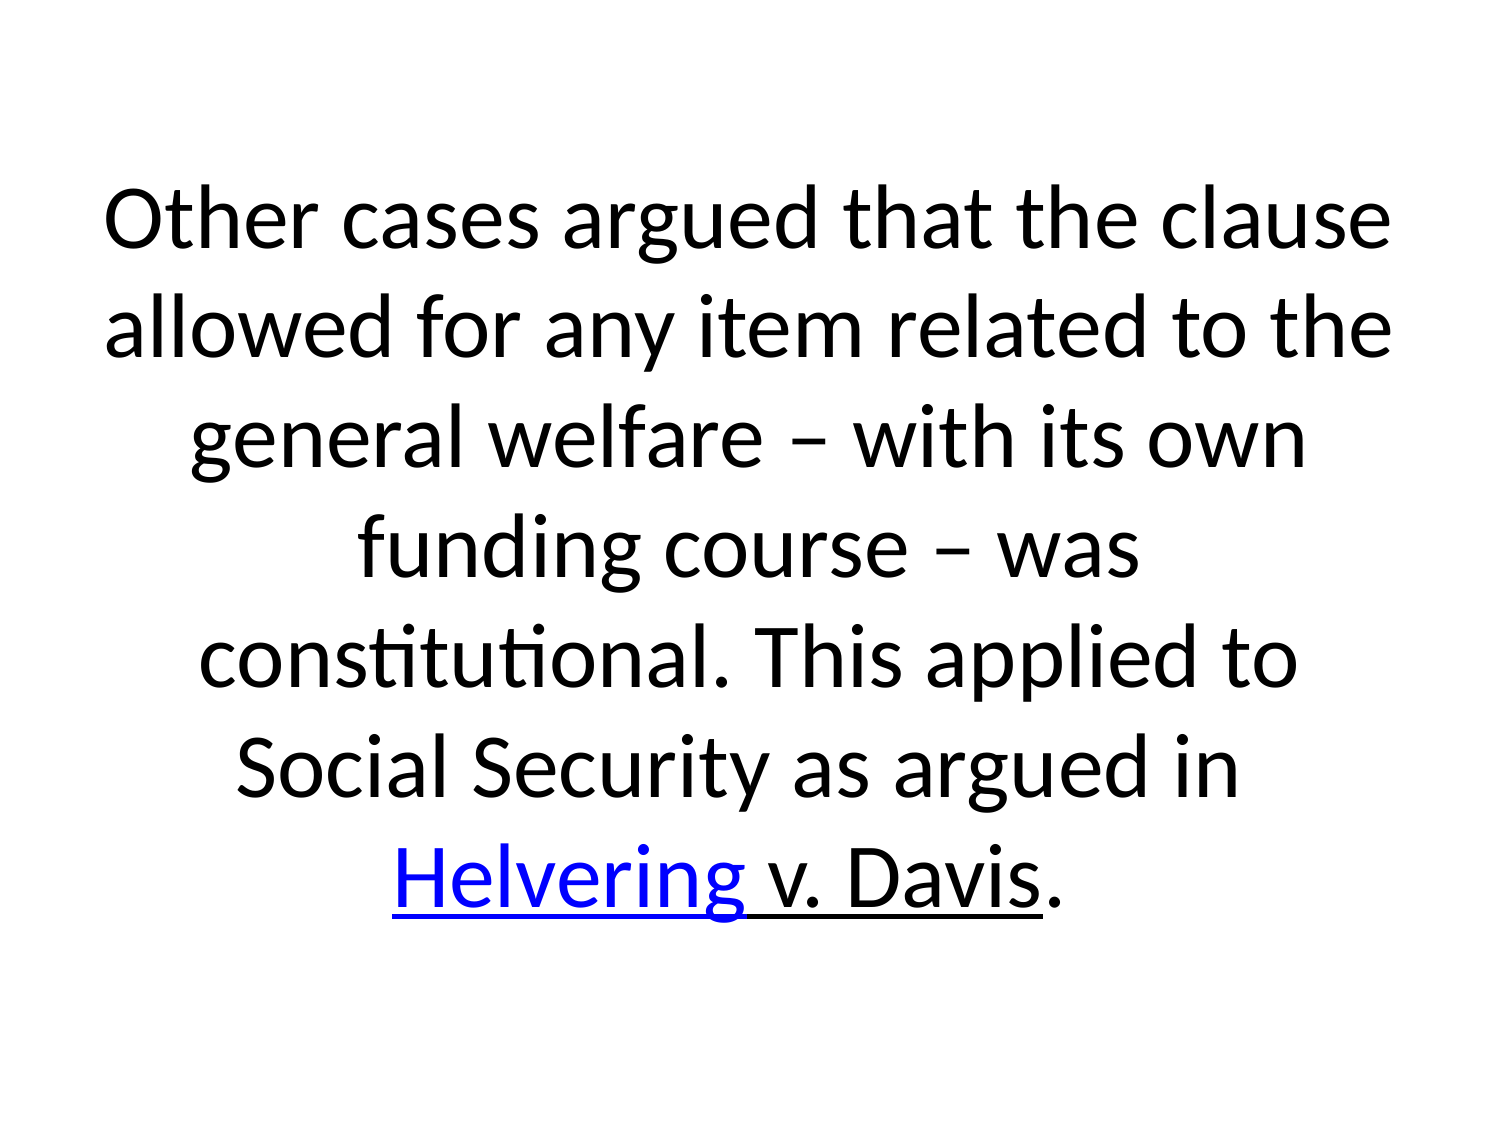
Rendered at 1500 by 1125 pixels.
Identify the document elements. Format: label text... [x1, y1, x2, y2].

title Other cases argued that the clause allowed for any item related to the general welfare – with its own funding course – was constitutional. This applied to Social Security as argued in Helvering v. Davis. [74, 44, 1426, 1038]
